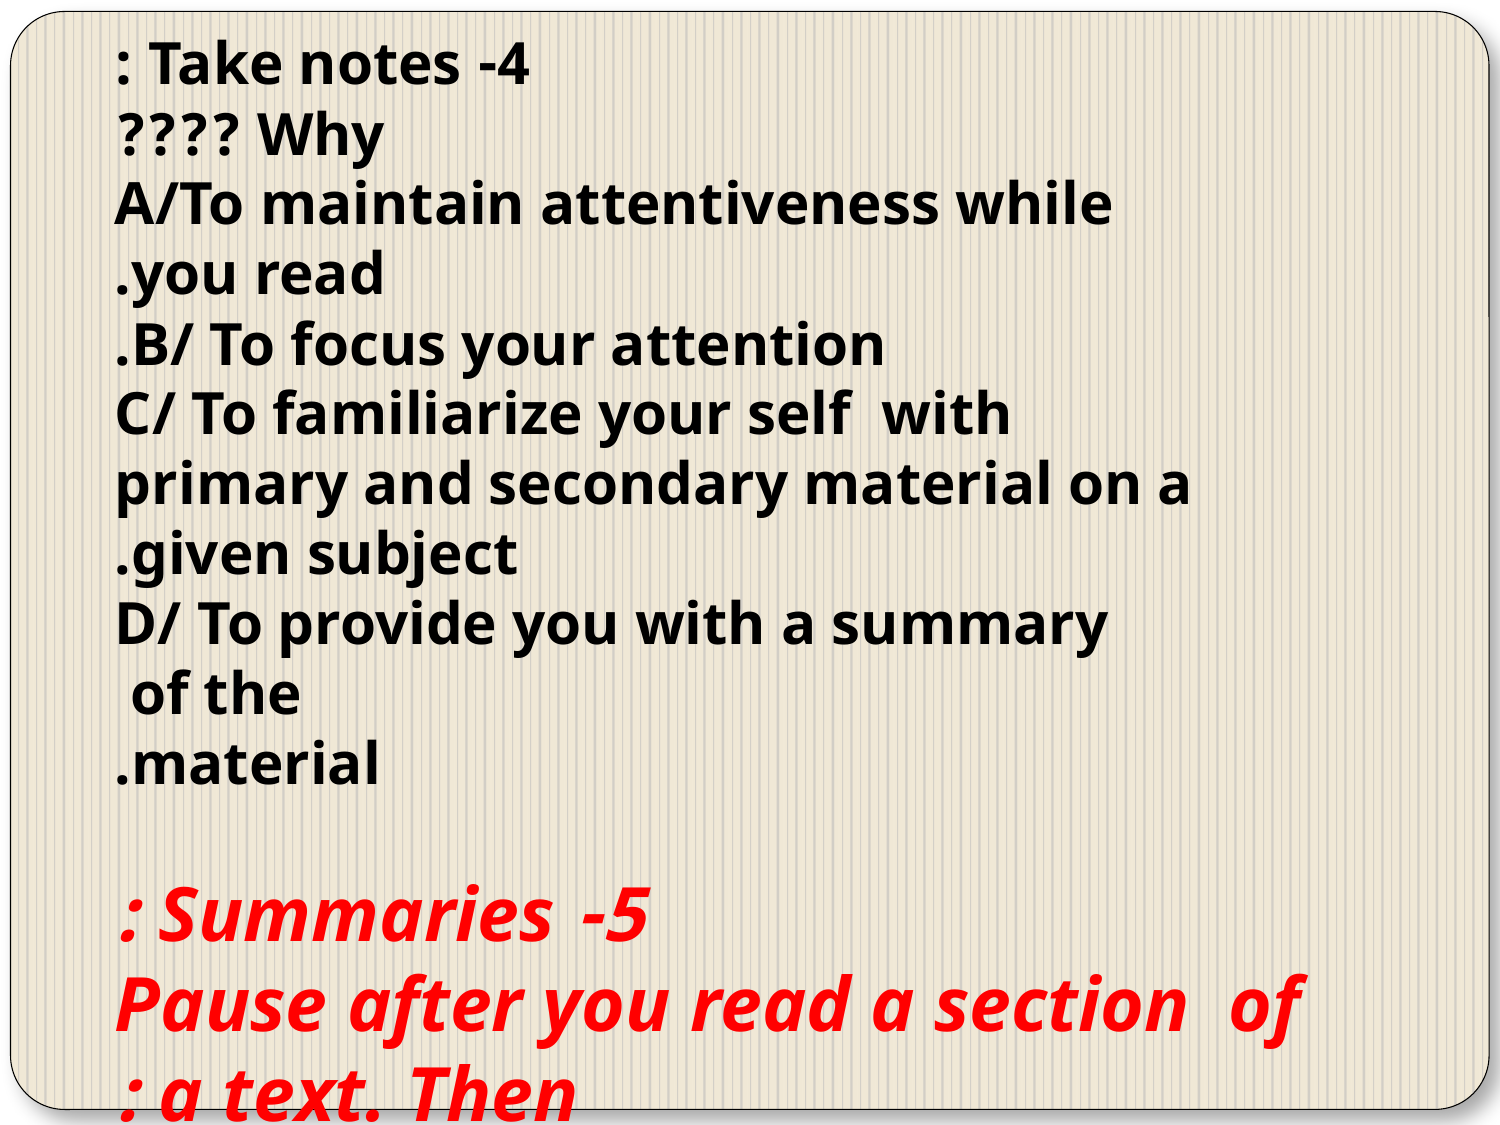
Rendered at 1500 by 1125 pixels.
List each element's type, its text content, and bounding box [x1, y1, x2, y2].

text_box 4- Take notes : Why ???? A/To maintain attentiveness while you read. B/ To focus your attention. C/ To familiarize your self with primary and secondary material on a given subject. D/ To provide you with a summary of the material. 5- Summaries : Pause after you read a section of a text. Then : put what you’ve read into your own words. [100, 19, 1329, 1125]
